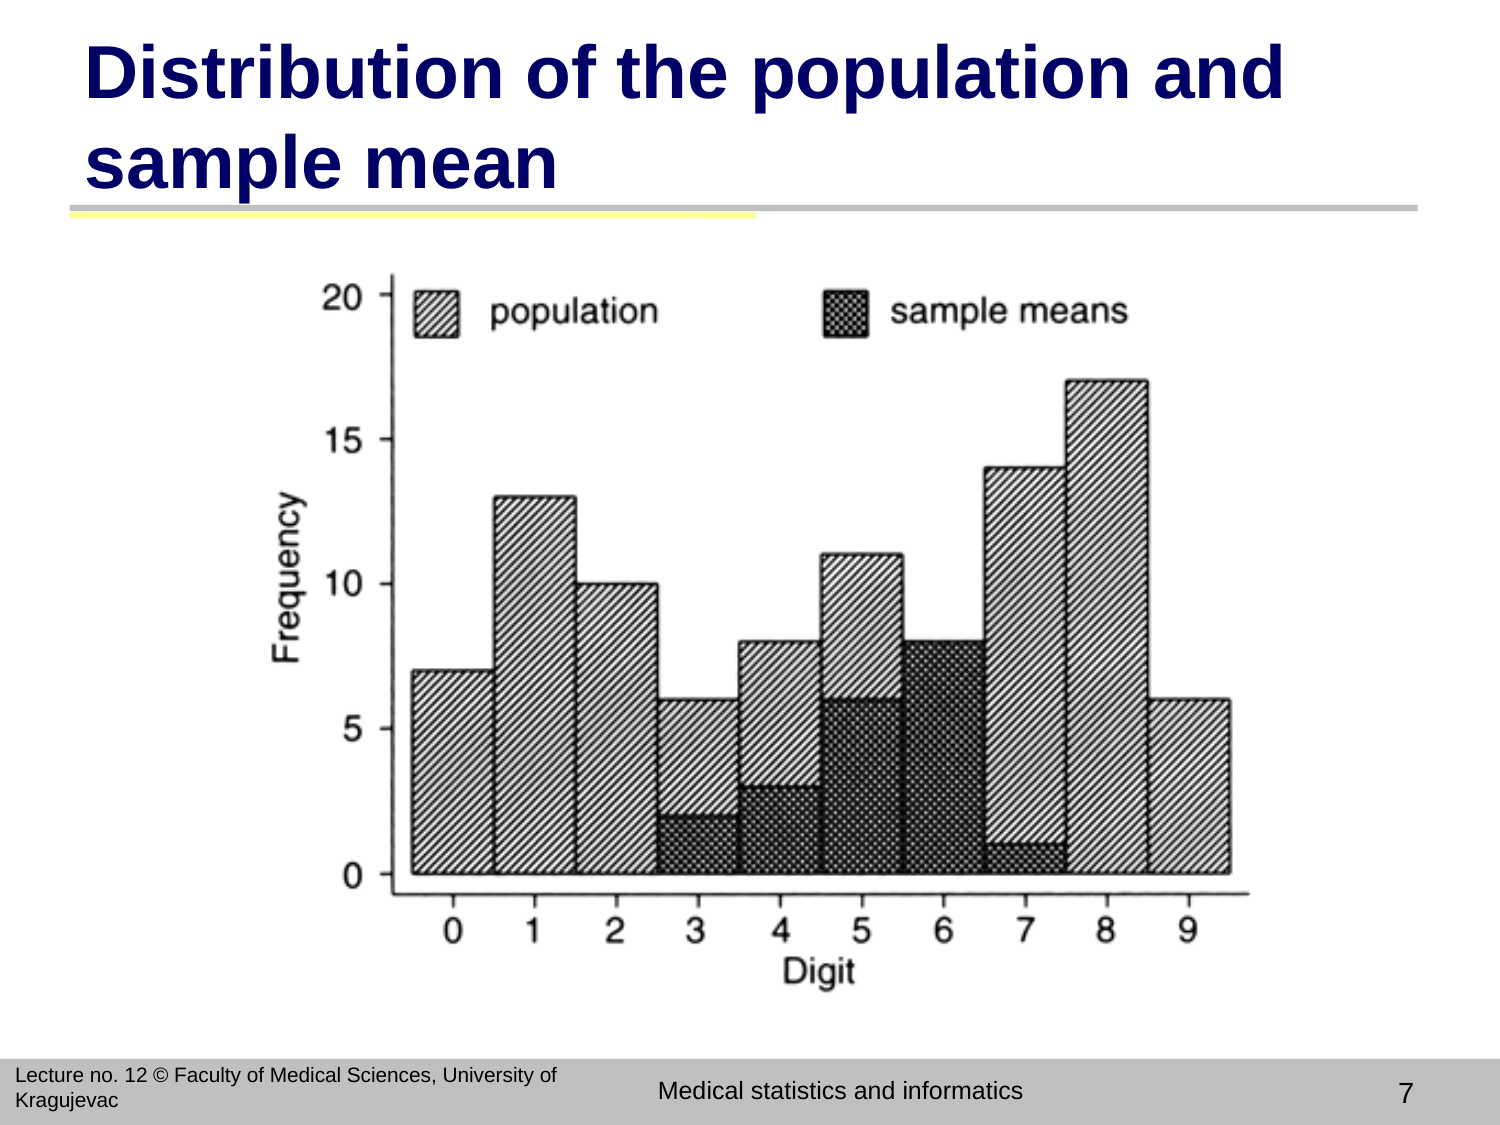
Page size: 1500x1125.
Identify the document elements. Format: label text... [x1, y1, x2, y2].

title Distribution of the population and sample mean [69, 19, 1426, 208]
picture [268, 271, 1258, 997]
slide_number 7 [1181, 1066, 1430, 1125]
footer Medical statistics and informatics [512, 1066, 1170, 1125]
slide_number Lecture no. 12 © Faculty of Medical Sciences, University of Kragujevac [0, 1053, 601, 1108]
